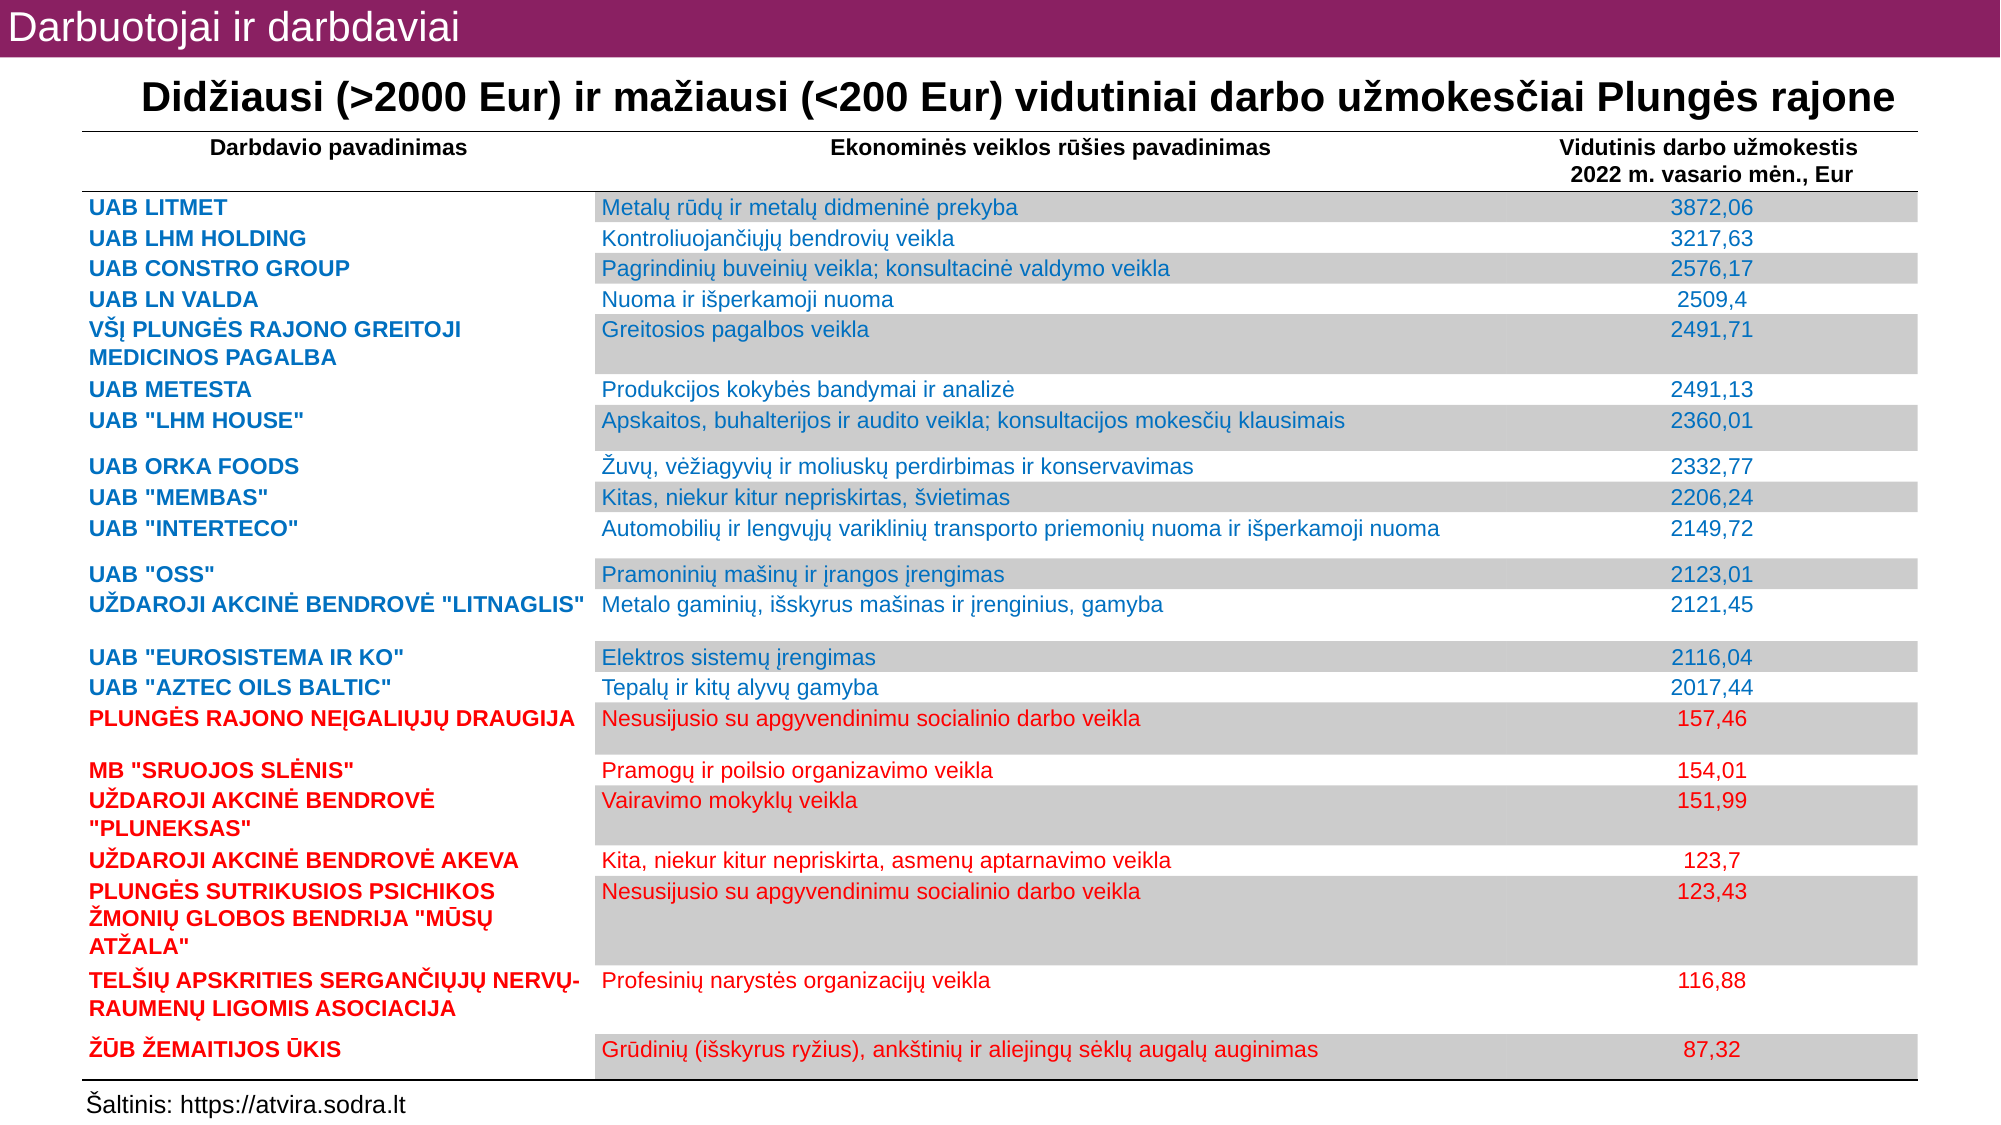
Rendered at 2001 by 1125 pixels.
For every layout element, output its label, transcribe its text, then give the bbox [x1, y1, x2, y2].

table_cell 2149,72 [1507, 512, 1918, 558]
table_cell 2206,24 [1507, 482, 1918, 512]
table_cell Žuvų, vėžiagyvių ir moliuskų perdirbimas ir konservavimas [595, 451, 1507, 482]
table_cell UŽDAROJI AKCINĖ BENDROVĖ AKEVA [82, 845, 595, 876]
table_cell UŽDAROJI AKCINĖ BENDROVĖ "LITNAGLIS" [82, 589, 595, 641]
table_cell ŽŪB ŽEMAITIJOS ŪKIS [82, 1034, 595, 1079]
table_cell 2491,71 [1507, 314, 1918, 374]
table_cell PLUNGĖS SUTRIKUSIOS PSICHIKOS ŽMONIŲ GLOBOS BENDRIJA "MŪSŲ ATŽALA" [82, 876, 595, 965]
table_cell Greitosios pagalbos veikla [595, 314, 1507, 374]
table_cell UAB "OSS" [82, 558, 595, 589]
table_header Vidutinis darbo užmokestis 2022 m. vasario mėn., Eur [1507, 132, 1918, 191]
table_cell Kita, niekur kitur nepriskirta, asmenų aptarnavimo veikla [595, 845, 1507, 876]
table_cell Nuoma ir išperkamoji nuoma [595, 284, 1507, 314]
table_cell 2332,77 [1507, 451, 1918, 482]
table_cell 116,88 [1507, 965, 1918, 1034]
table_cell UŽDAROJI AKCINĖ BENDROVĖ "PLUNEKSAS" [82, 785, 595, 845]
table_cell UAB "AZTEC OILS BALTIC" [82, 672, 595, 702]
table_cell 2121,45 [1507, 589, 1918, 641]
table_cell Tepalų ir kitų alyvų gamyba [595, 672, 1507, 702]
table_cell 3872,06 [1507, 192, 1918, 222]
table_header Darbdavio pavadinimas [82, 132, 595, 191]
table_cell 2576,17 [1507, 253, 1918, 284]
table_cell 2360,01 [1507, 405, 1918, 451]
table_cell Automobilių ir lengvųjų variklinių transporto priemonių nuoma ir išperkamoji nuoma [595, 512, 1507, 558]
table_cell TELŠIŲ APSKRITIES SERGANČIŲJŲ NERVŲ-RAUMENŲ LIGOMIS ASOCIACIJA [82, 965, 595, 1034]
table_cell Apskaitos, buhalterijos ir audito veikla; konsultacijos mokesčių klausimais [595, 405, 1507, 451]
table_cell 2123,01 [1507, 558, 1918, 589]
text_box Didžiausi (>2000 Eur) ir mažiausi (<200 Eur) vidutiniai darbo užmokesčiai Plungės rajone [126, 62, 1912, 127]
table_cell UAB "INTERTECO" [82, 512, 595, 558]
table_cell Pagrindinių buveinių veikla; konsultacinė valdymo veikla [595, 253, 1507, 284]
table_cell UAB "EUROSISTEMA IR KO" [82, 641, 595, 672]
table_cell 123,7 [1507, 845, 1918, 876]
table_cell Vairavimo mokyklų veikla [595, 785, 1507, 845]
table_cell UAB LITMET [82, 192, 595, 222]
table_cell 87,32 [1507, 1034, 1918, 1079]
table_cell Elektros sistemų įrengimas [595, 641, 1507, 672]
table_cell Kitas, niekur kitur nepriskirtas, švietimas [595, 482, 1507, 512]
text_box Šaltinis: https://atvira.sodra.lt [71, 1081, 422, 1125]
table_cell UAB METESTA [82, 374, 595, 405]
table_cell 154,01 [1507, 755, 1918, 785]
table_cell 3217,63 [1507, 222, 1918, 253]
table_cell 157,46 [1507, 702, 1918, 755]
table_cell 2116,04 [1507, 641, 1918, 672]
table_cell UAB "LHM HOUSE" [82, 405, 595, 451]
table_cell 123,43 [1507, 876, 1918, 965]
table_cell UAB "MEMBAS" [82, 482, 595, 512]
table_cell VŠĮ PLUNGĖS RAJONO GREITOJI MEDICINOS PAGALBA [82, 314, 595, 374]
table_cell Pramogų ir poilsio organizavimo veikla [595, 755, 1507, 785]
table_cell 151,99 [1507, 785, 1918, 845]
table_cell Grūdinių (išskyrus ryžius), ankštinių ir aliejingų sėklų augalų auginimas [595, 1034, 1507, 1079]
table_cell Kontroliuojančiųjų bendrovių veikla [595, 222, 1507, 253]
table_cell UAB ORKA FOODS [82, 451, 595, 482]
table_cell PLUNGĖS RAJONO NEĮGALIŲJŲ DRAUGIJA [82, 702, 595, 755]
table_cell Nesusijusio su apgyvendinimu socialinio darbo veikla [595, 876, 1507, 965]
table_cell Profesinių narystės organizacijų veikla [595, 965, 1507, 1034]
table_cell Pramoninių mašinų ir įrangos įrengimas [595, 558, 1507, 589]
table_cell UAB LN VALDA [82, 284, 595, 314]
table_cell Metalo gaminių, išskyrus mašinas ir įrenginius, gamyba [595, 589, 1507, 641]
text_box Darbuotojai ir darbdaviai [0, 0, 2000, 58]
table_cell UAB LHM HOLDING [82, 222, 595, 253]
table_cell Metalų rūdų ir metalų didmeninė prekyba [595, 192, 1507, 222]
table_cell 2017,44 [1507, 672, 1918, 702]
table_cell Produkcijos kokybės bandymai ir analizė [595, 374, 1507, 405]
table_cell 2509,4 [1507, 284, 1918, 314]
table_header Ekonominės veiklos rūšies pavadinimas [595, 132, 1507, 191]
table_cell 2491,13 [1507, 374, 1918, 405]
table_cell MB "SRUOJOS SLĖNIS" [82, 755, 595, 785]
table_cell UAB CONSTRO GROUP [82, 253, 595, 284]
table_cell Nesusijusio su apgyvendinimu socialinio darbo veikla [595, 702, 1507, 755]
